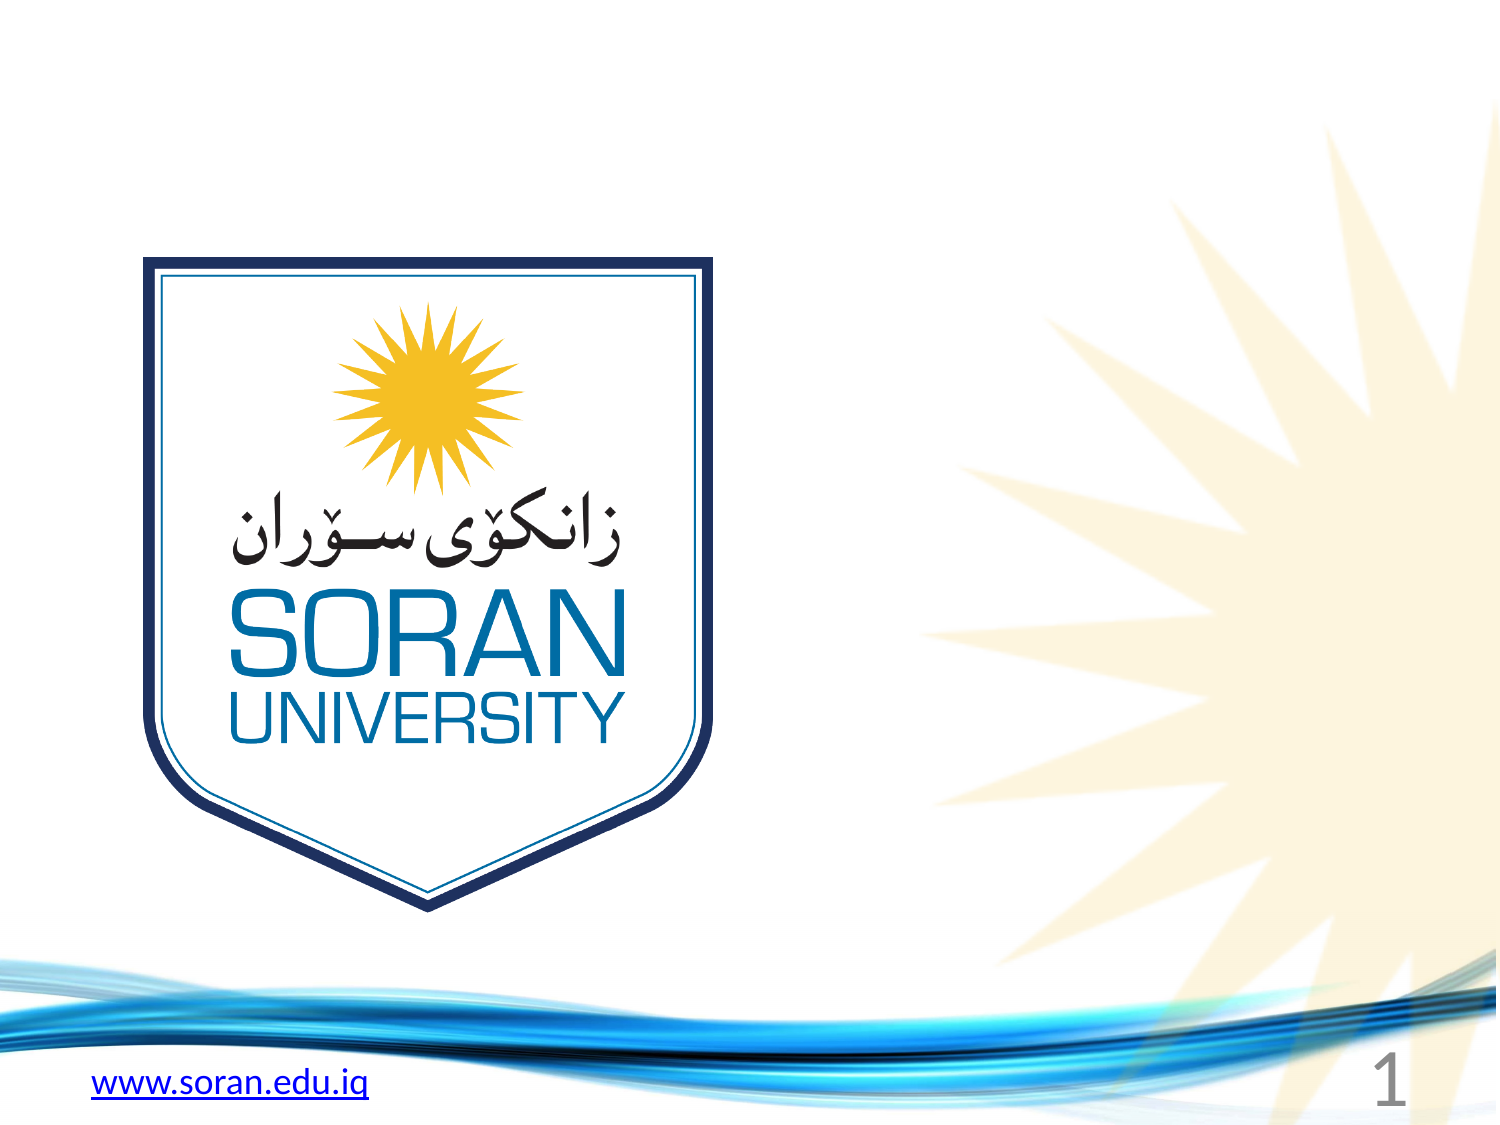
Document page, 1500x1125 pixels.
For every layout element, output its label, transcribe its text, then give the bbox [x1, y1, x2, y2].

slide_number 1 [1074, 1042, 1425, 1103]
picture [0, 99, 1500, 1125]
